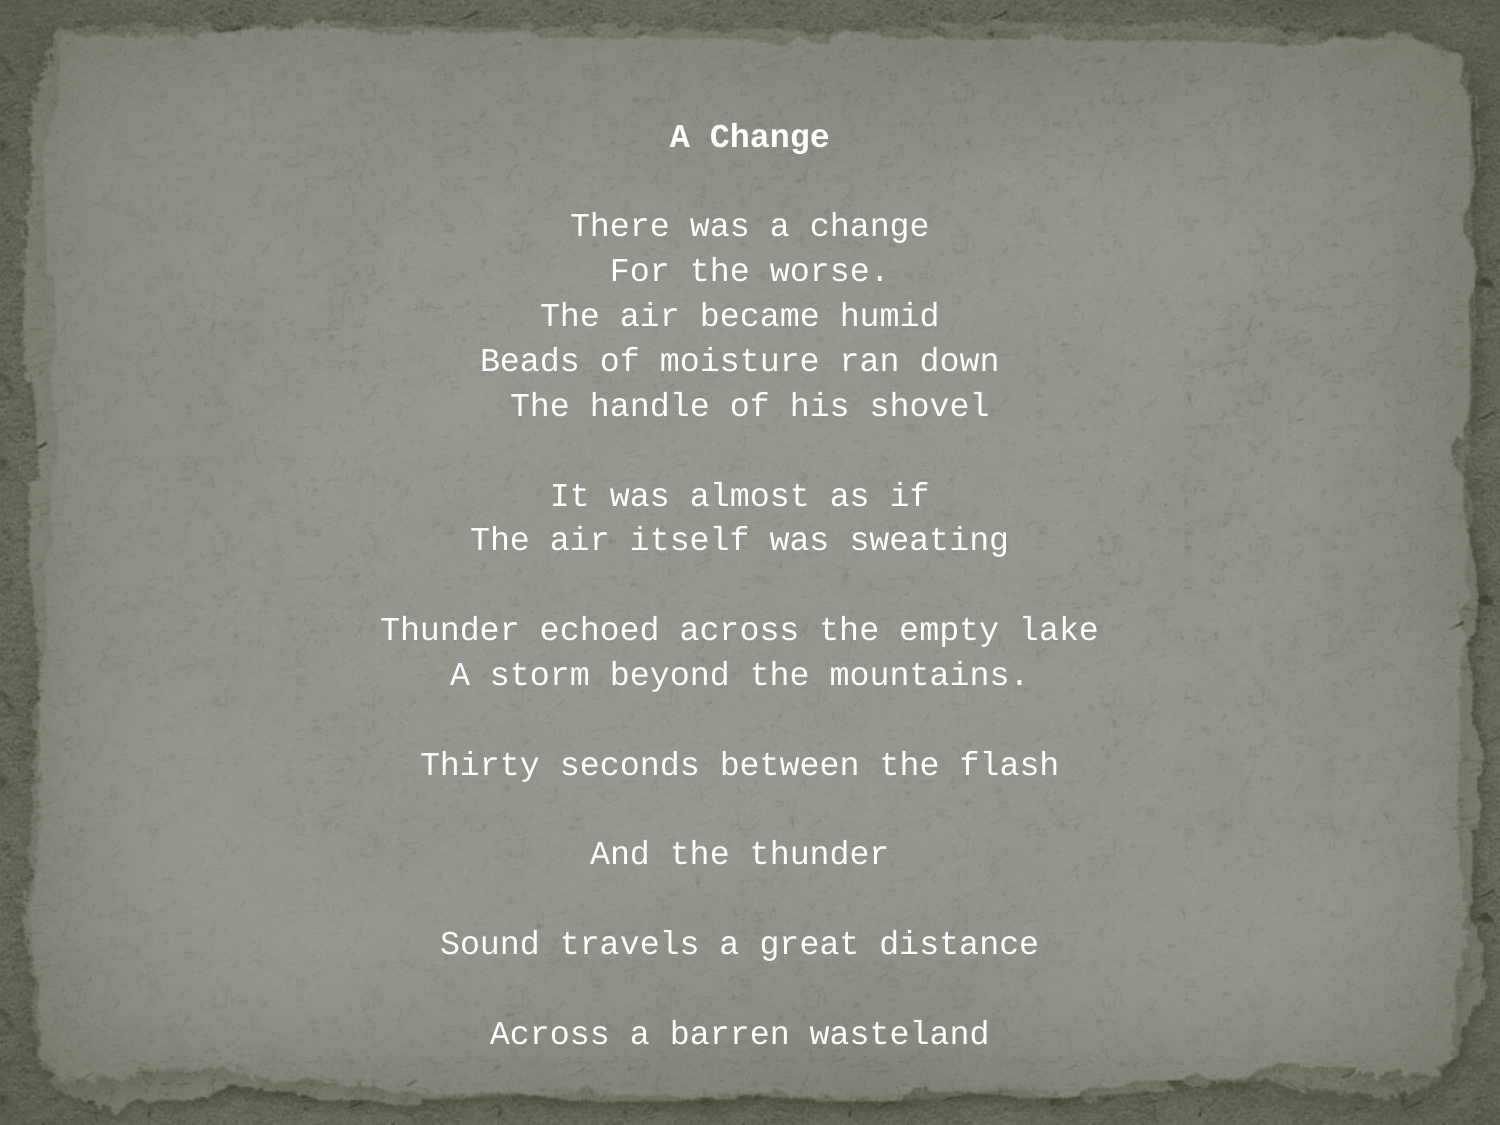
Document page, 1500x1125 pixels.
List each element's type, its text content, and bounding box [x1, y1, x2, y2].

list A Change There was a change For the worse. The air became humid Beads of moisture ran down The handle of his shovel It was almost as if The air itself was sweating Thunder echoed across the empty lake A storm beyond the mountains. Thirty seconds between the flash And the thunder Sound travels a great distance Across a barren wasteland [75, 66, 1425, 1059]
